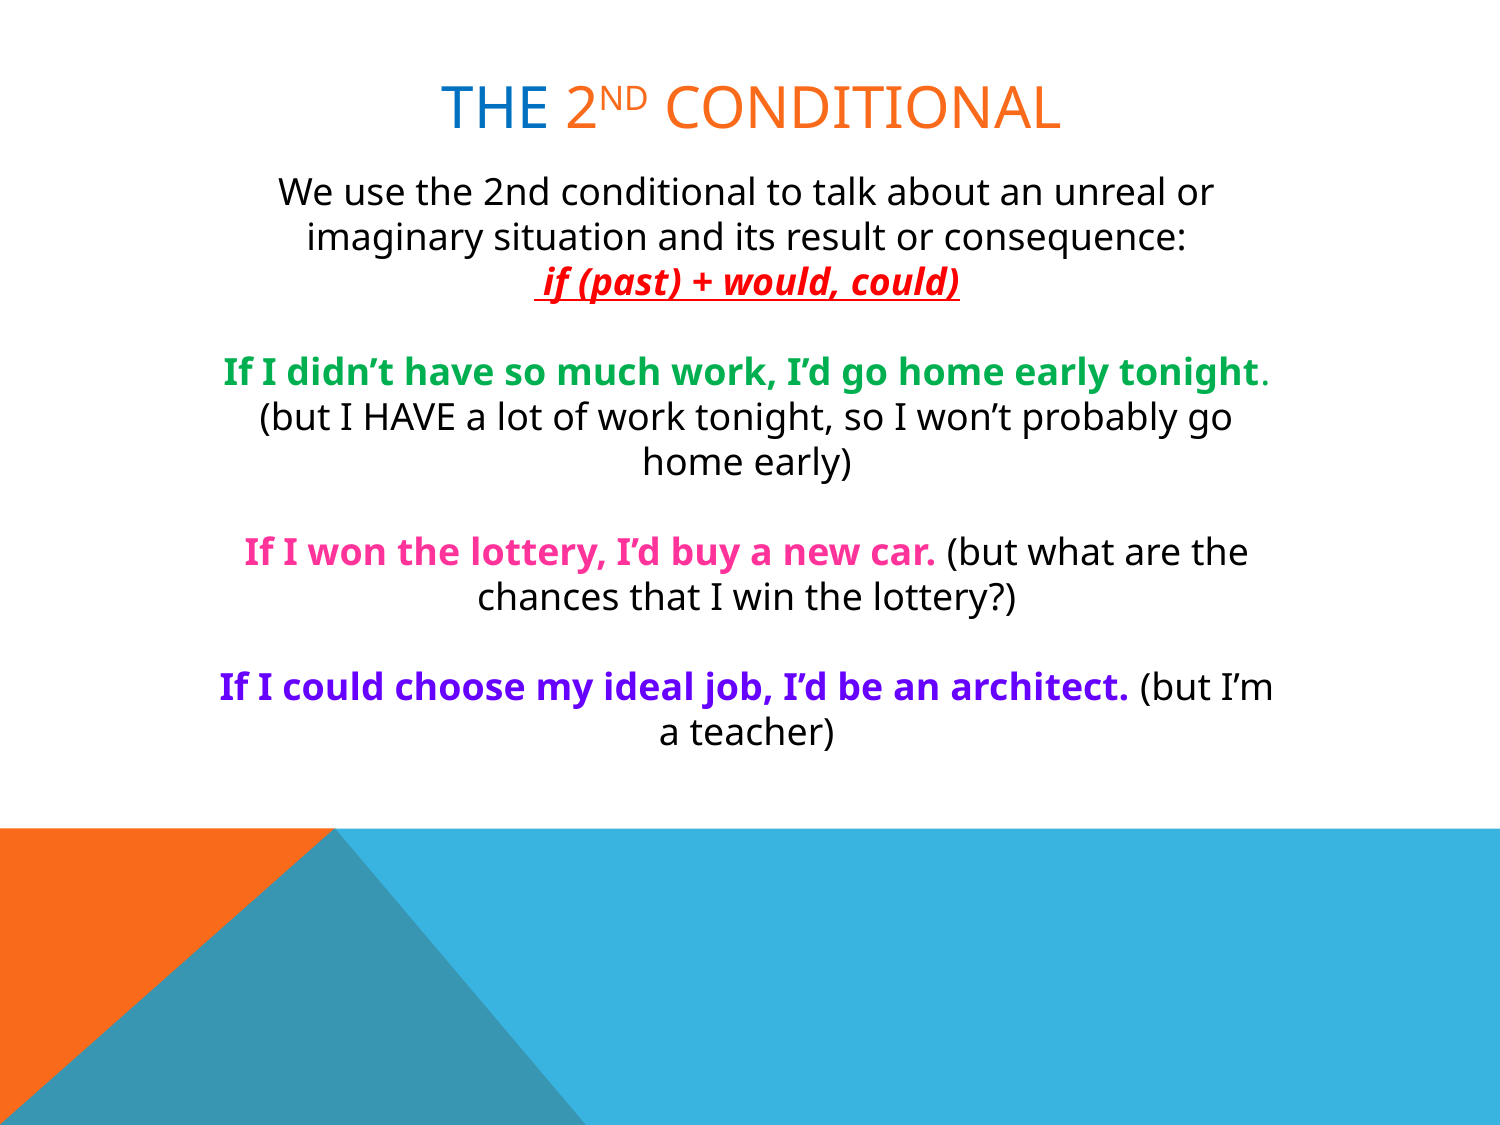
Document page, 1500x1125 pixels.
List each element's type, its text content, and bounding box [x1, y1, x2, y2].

text_box We use the 2nd conditional to talk about an unreal or imaginary situation and its result or consequence: if (past) + would, could) If I didn’t have so much work, I’d go home early tonight. (but I HAVE a lot of work tonight, so I won’t probably go home early) If I won the lottery, I’d buy a new car. (but what are the chances that I win the lottery?) If I could choose my ideal job, I’d be an architect. (but I’m a teacher) [203, 160, 1291, 761]
title The 2nd conditional [135, 60, 1369, 150]
